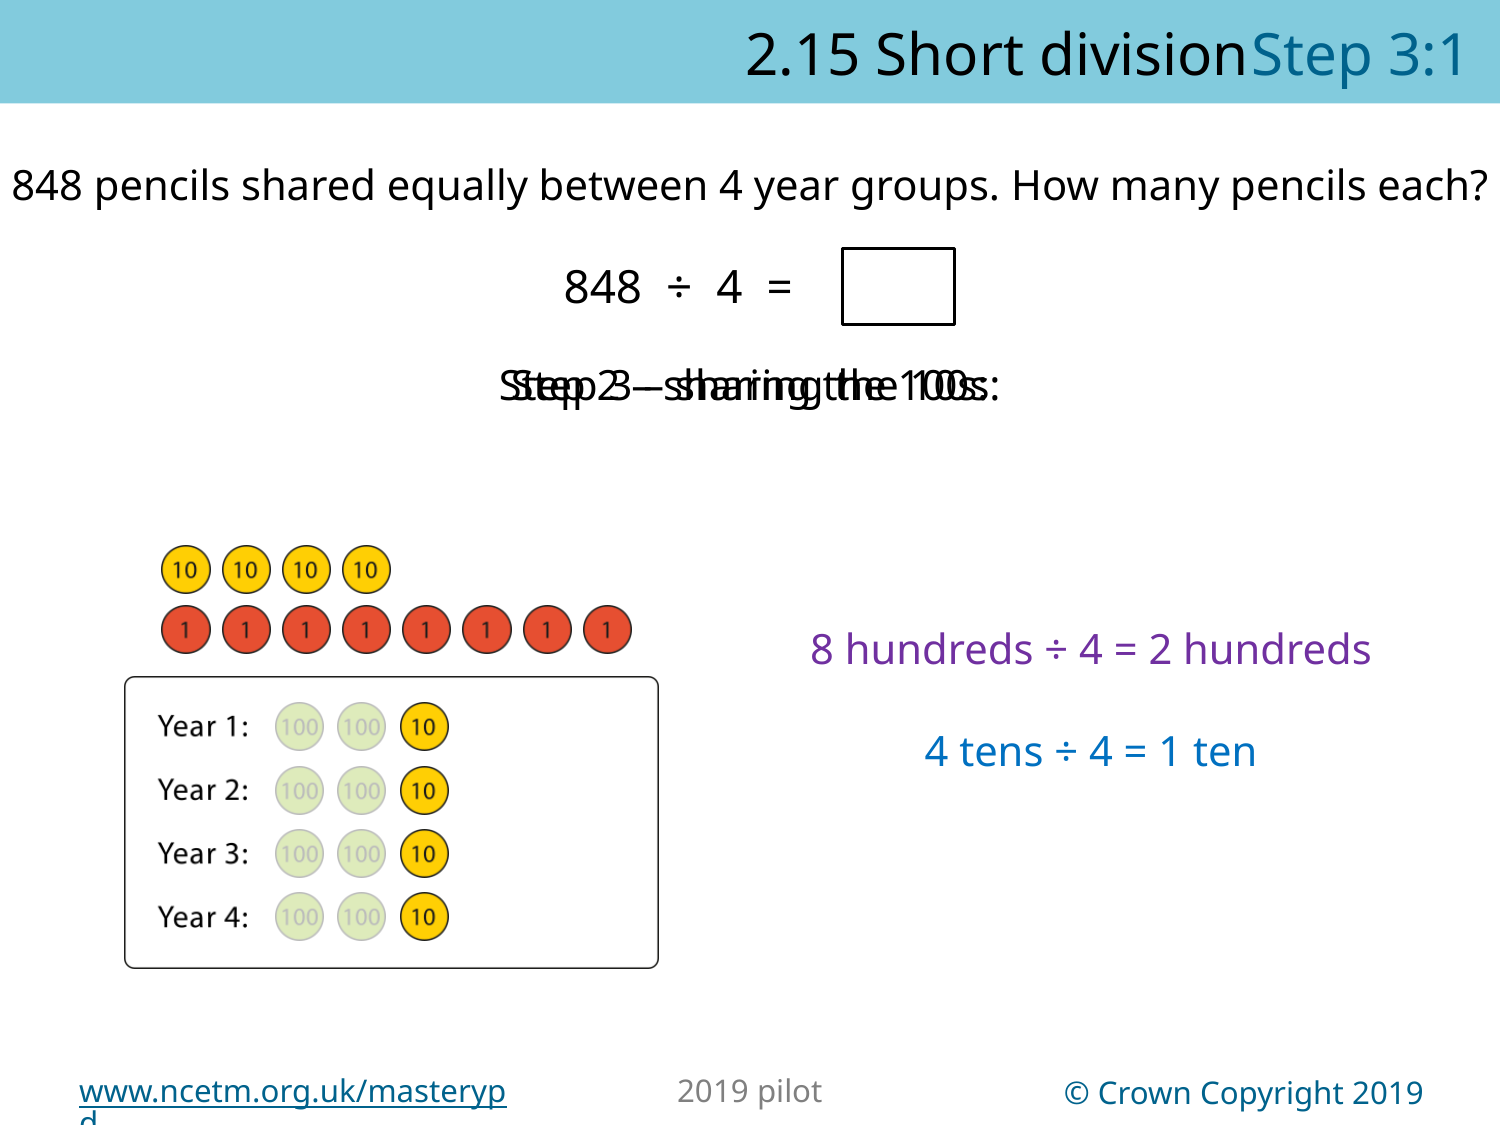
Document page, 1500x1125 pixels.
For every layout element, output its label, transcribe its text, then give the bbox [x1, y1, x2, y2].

picture [282, 544, 331, 594]
picture [161, 605, 211, 655]
picture [522, 605, 572, 655]
picture [282, 605, 331, 655]
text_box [400, 702, 449, 941]
text_box 848 pencils shared equally between 4 year groups. How many pencils each? [0, 150, 1500, 216]
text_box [337, 702, 386, 941]
picture [161, 544, 211, 594]
picture [583, 605, 632, 655]
picture [123, 675, 659, 969]
text_box 848 ÷ 4 = [548, 250, 808, 321]
text_box [842, 248, 955, 325]
list 2.15 Short division Step 3:1 [0, 0, 1500, 104]
picture [402, 605, 452, 655]
text_box 4 tens ÷ 4 = 1 ten [909, 716, 1273, 782]
picture [342, 544, 391, 594]
picture [221, 544, 271, 594]
text_box Step 2 – sharing the 100s: [483, 351, 1017, 417]
picture [342, 605, 391, 655]
picture [462, 605, 512, 655]
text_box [274, 702, 324, 941]
picture [221, 605, 271, 655]
text_box 8 hundreds ÷ 4 = 2 hundreds [795, 615, 1388, 681]
